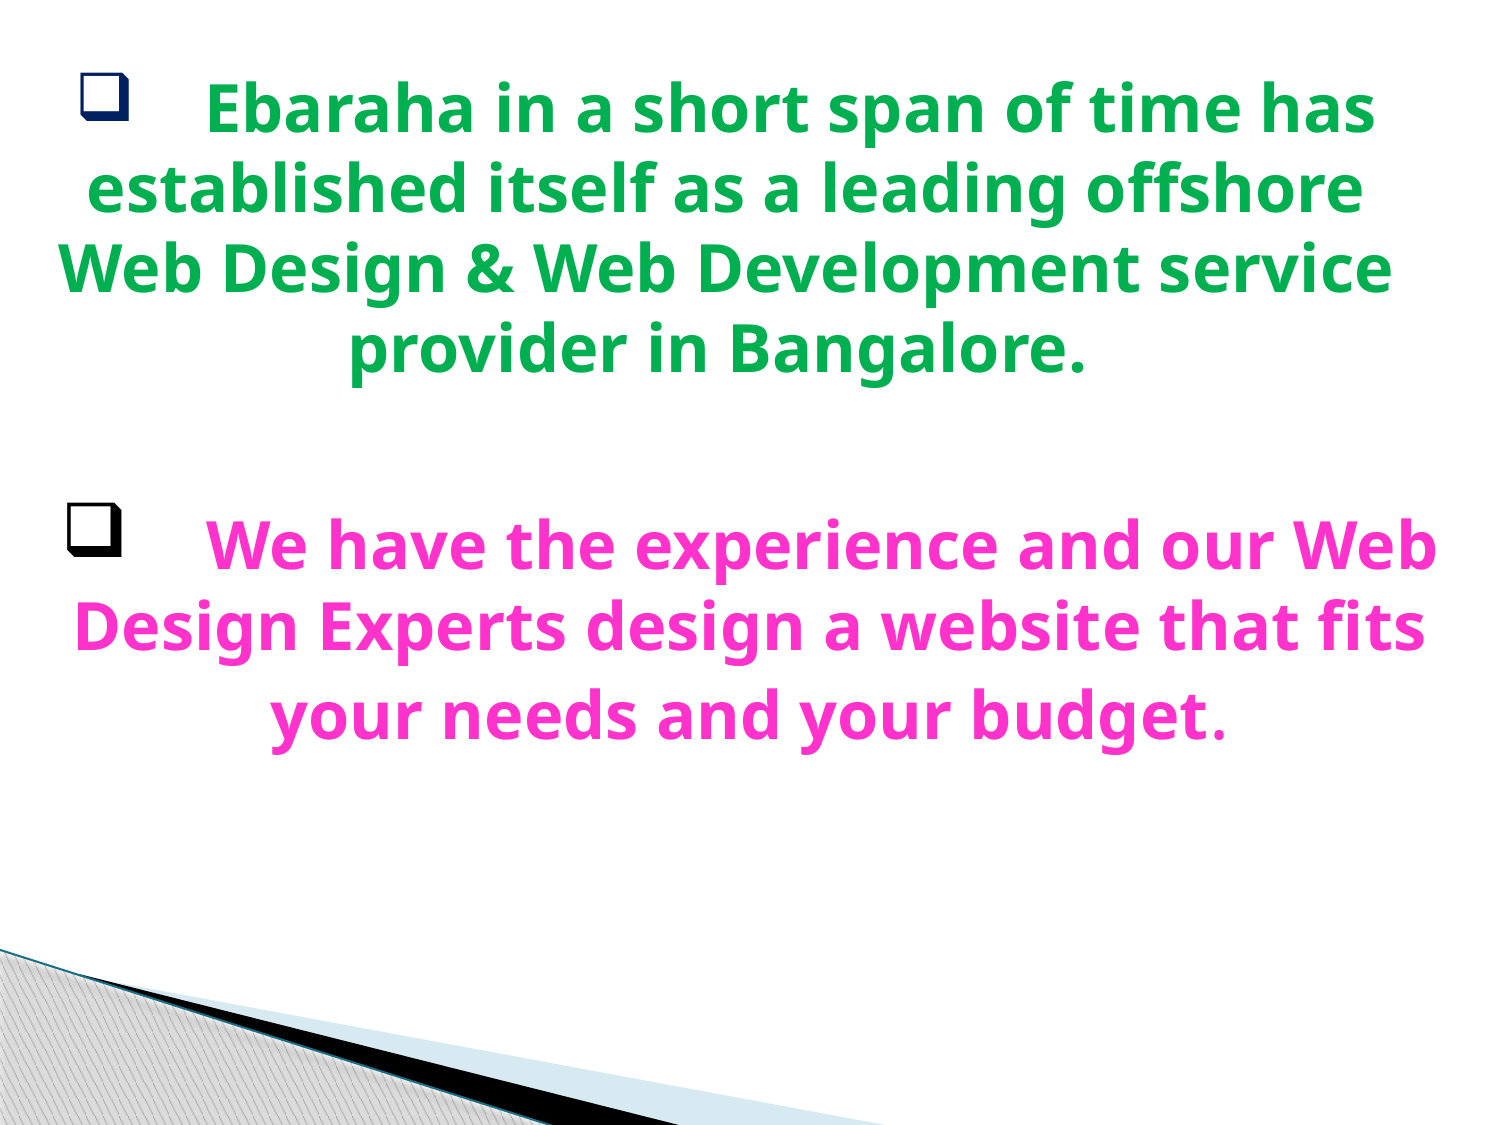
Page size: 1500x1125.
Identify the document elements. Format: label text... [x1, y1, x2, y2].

text_box We have the experience and our Web Design Experts design a website that fits your needs and your budget. [0, 486, 1500, 762]
text_box Ebaraha in a short span of time has established itself as a leading offshore Web Design & Web Development service provider in Bangalore. [0, 58, 1453, 394]
